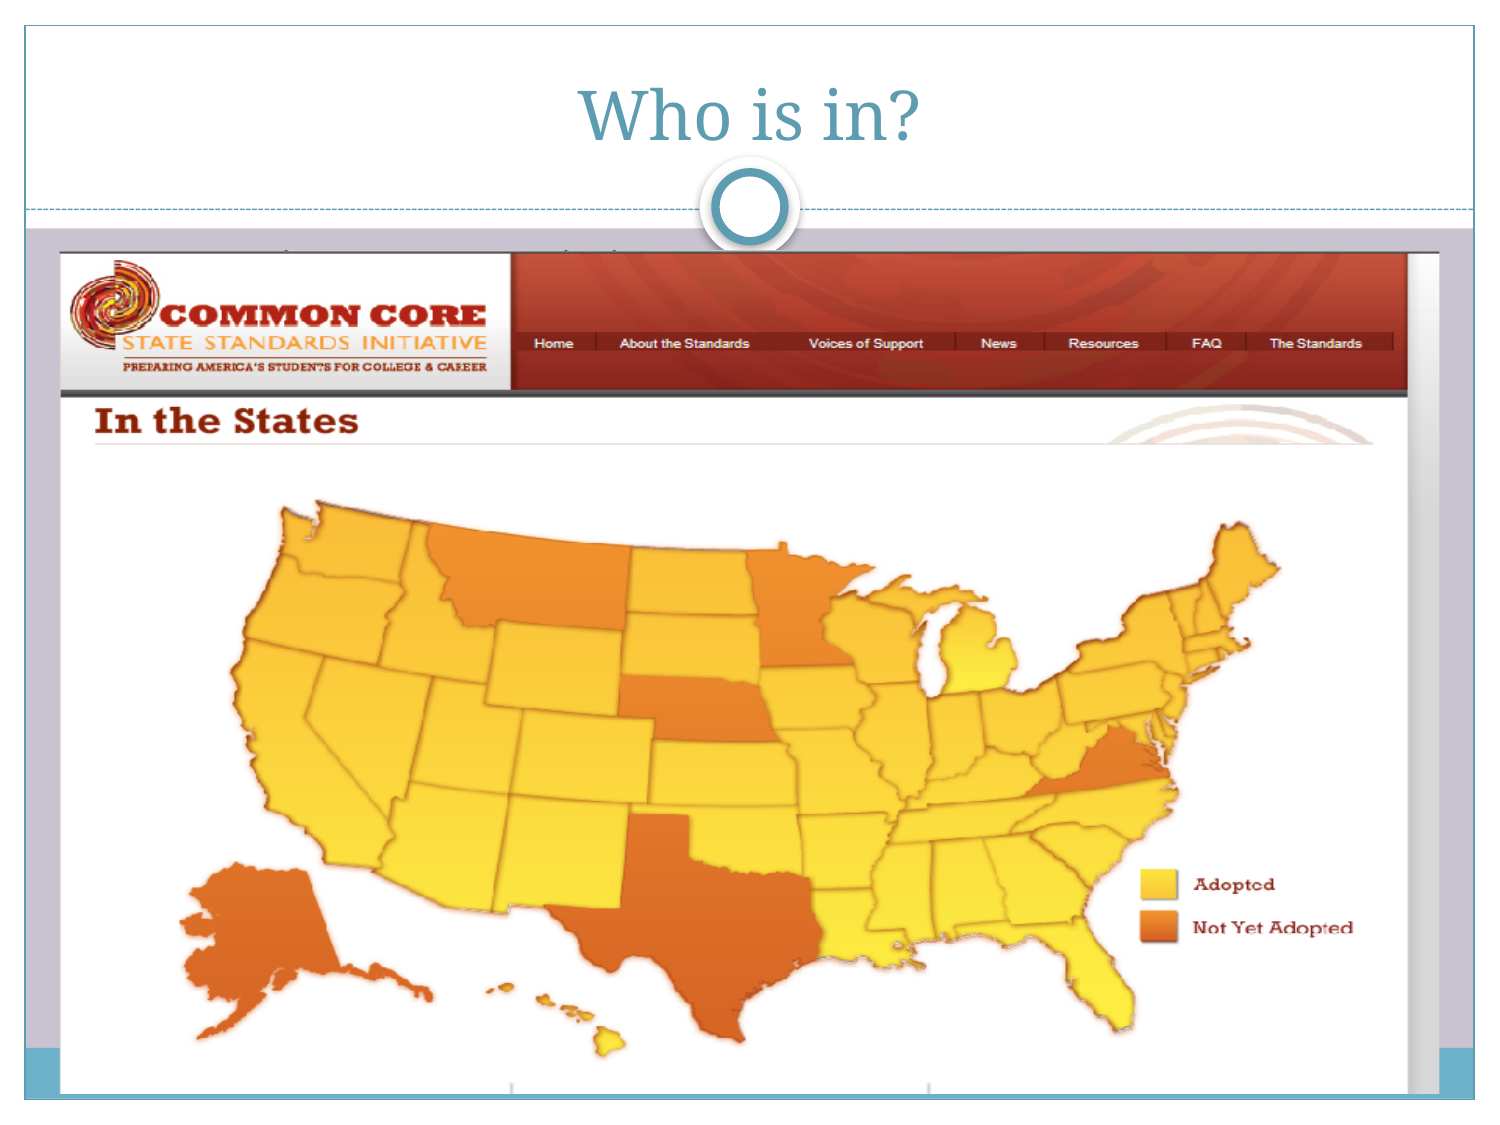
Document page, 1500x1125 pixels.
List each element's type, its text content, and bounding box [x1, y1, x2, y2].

title Who is in? [49, 37, 1450, 162]
picture [59, 250, 1440, 1094]
